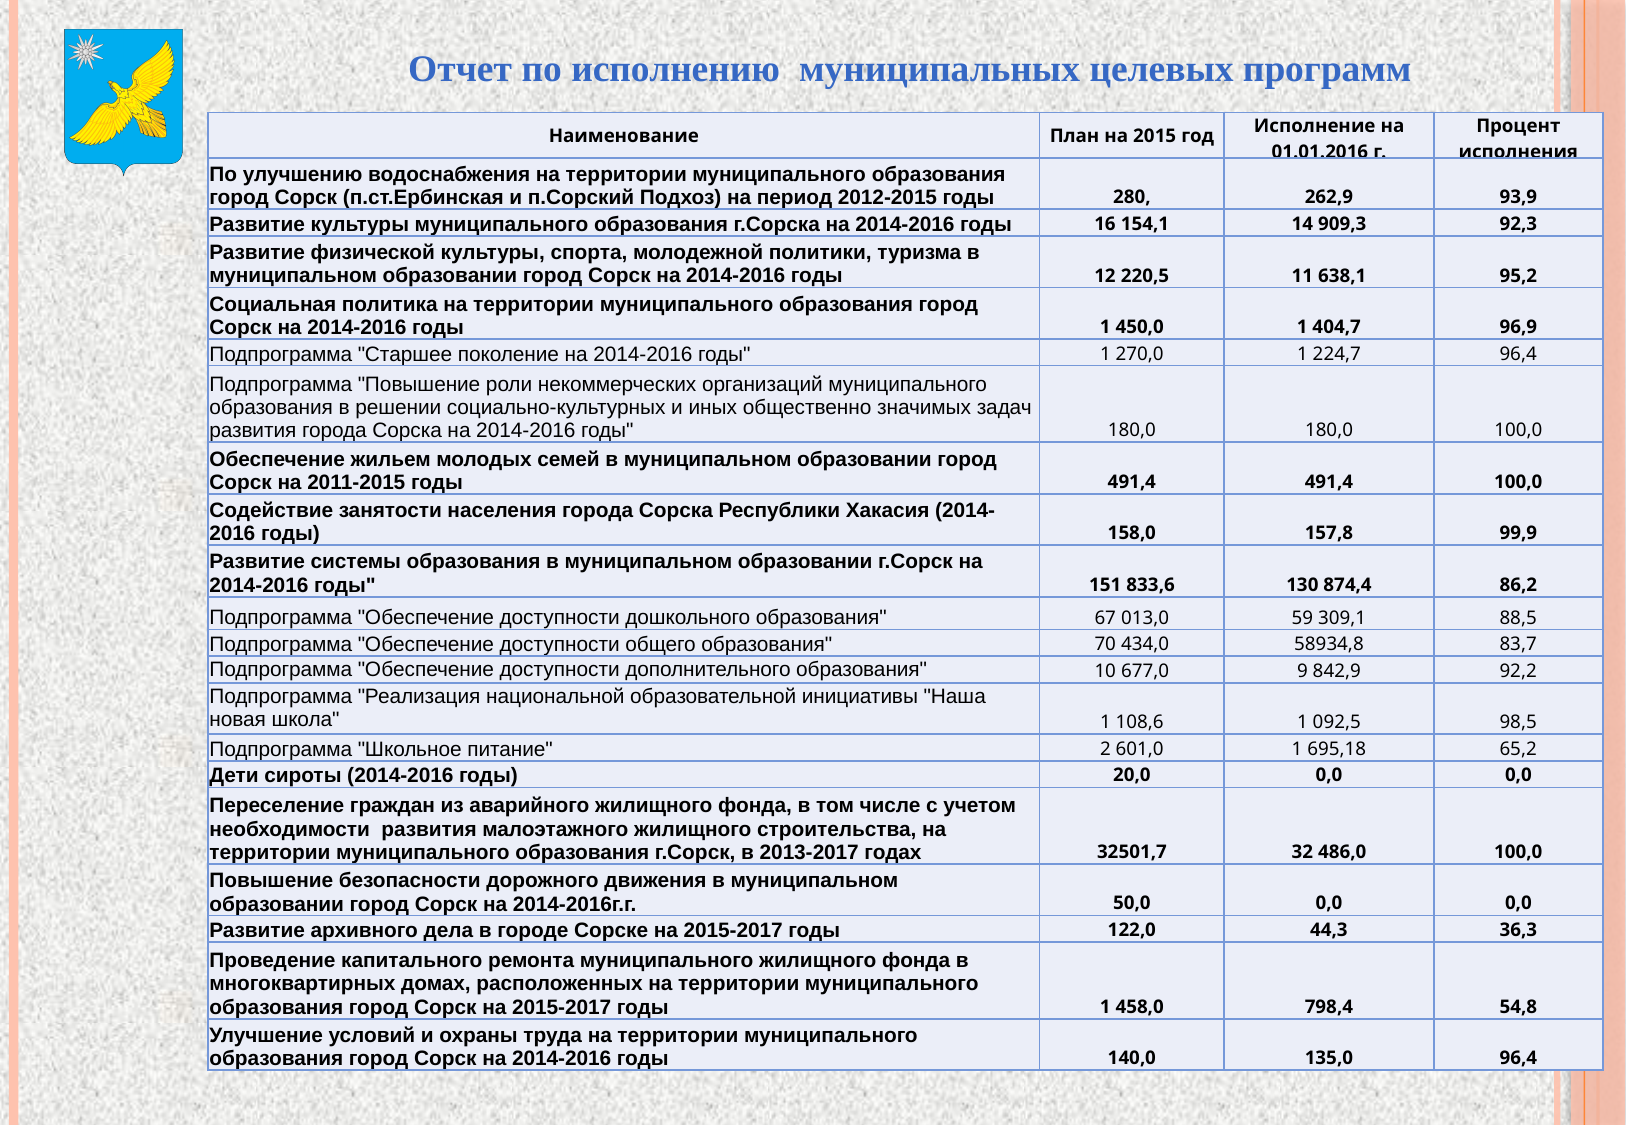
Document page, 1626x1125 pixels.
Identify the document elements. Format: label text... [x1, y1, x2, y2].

table_header План на 2015 год [1040, 113, 1223, 157]
table_cell Содействие занятости населения города Сорска Республики Хакасия (2014-2016 годы) [209, 495, 1039, 544]
picture [0, 0, 8, 1125]
table_cell 93,9 [1435, 159, 1602, 208]
table_cell 20,0 [1040, 762, 1223, 787]
table_cell Подпрограмма "Обеспечение доступности дошкольного образования" [209, 598, 1039, 629]
table_cell 0,0 [1225, 762, 1433, 787]
table_cell Улучшение условий и охраны труда на территории муниципального образования город Сорск на 2014-2016 годы [209, 1020, 1039, 1069]
table_cell 262,9 [1225, 159, 1433, 208]
table_cell 180,0 [1225, 366, 1433, 441]
table_cell 10 677,0 [1040, 657, 1223, 682]
table_cell 1 270,0 [1040, 340, 1223, 365]
table_cell 1 108,6 [1040, 684, 1223, 733]
table_cell 157,8 [1225, 495, 1433, 544]
table_cell 96,9 [1435, 288, 1602, 338]
table_cell 14 909,3 [1225, 210, 1433, 235]
table_cell 32501,7 [1040, 788, 1223, 863]
table_cell 98,5 [1435, 684, 1602, 733]
picture [19, 0, 1554, 1125]
table_cell Переселение граждан из аварийного жилищного фонда, в том числе с учетом необходимости развития малоэтажного жилищного строительства, на территории муниципального образования г.Сорск, в 2013-2017 годах [209, 788, 1039, 863]
table_cell 130 874,4 [1225, 546, 1433, 596]
table_cell 2 601,0 [1040, 735, 1223, 760]
table_cell 9 842,9 [1225, 657, 1433, 682]
table_cell 100,0 [1435, 443, 1602, 493]
table_cell 88,5 [1435, 598, 1602, 629]
table_cell 36,3 [1435, 916, 1602, 941]
table_cell Развитие физической культуры, спорта, молодежной политики, туризма в муниципальном образовании город Сорск на 2014-2016 годы [209, 237, 1039, 287]
table_header Наименование [209, 113, 1039, 157]
table_cell 54,8 [1435, 943, 1602, 1018]
table_cell 92,3 [1435, 210, 1602, 235]
table_cell 96,4 [1435, 340, 1602, 365]
table_cell 1 224,7 [1225, 340, 1433, 365]
picture [1561, 1071, 1570, 1125]
table_cell 32 486,0 [1225, 788, 1433, 863]
table_cell 180,0 [1040, 366, 1223, 441]
table_cell 0,0 [1435, 762, 1602, 787]
table_cell 0,0 [1435, 865, 1602, 915]
table_cell 158,0 [1040, 495, 1223, 544]
table_cell 491,4 [1040, 443, 1223, 493]
text_box Отчет по исполнению муниципальных целевых программ [273, 36, 1548, 97]
table_cell 1 092,5 [1225, 684, 1433, 733]
table_cell 491,4 [1225, 443, 1433, 493]
table_cell 1 695,18 [1225, 735, 1433, 760]
table_cell Проведение капитального ремонта муниципального жилищного фонда в многоквартирных домах, расположенных на территории муниципального образования город Сорск на 2015-2017 годы [209, 943, 1039, 1018]
table_cell 151 833,6 [1040, 546, 1223, 596]
table_header Процент исполнения [1435, 113, 1602, 157]
table_cell 122,0 [1040, 916, 1223, 941]
table_cell Дети сироты (2014-2016 годы) [209, 762, 1039, 787]
table_cell 12 220,5 [1040, 237, 1223, 287]
table_cell 86,2 [1435, 546, 1602, 596]
table_cell 11 638,1 [1225, 237, 1433, 287]
table_cell 798,4 [1225, 943, 1433, 1018]
table_cell 50,0 [1040, 865, 1223, 915]
table_cell 1 450,0 [1040, 288, 1223, 338]
table_cell 59 309,1 [1225, 598, 1433, 629]
table_cell Развитие системы образования в муниципальном образовании г.Сорск на 2014-2016 годы" [209, 546, 1039, 596]
table_cell По улучшению водоснабжения на территории муниципального образования город Сорск (п.ст.Ербинская и п.Сорский Подхоз) на период 2012-2015 годы [209, 159, 1039, 208]
table_cell 44,3 [1225, 916, 1433, 941]
table_cell 99,9 [1435, 495, 1602, 544]
table_cell 70 434,0 [1040, 630, 1223, 655]
table_cell Подпрограмма "Школьное питание" [209, 735, 1039, 760]
table_cell Обеспечение жильем молодых семей в муниципальном образовании город Сорск на 2011-2015 годы [209, 443, 1039, 493]
table_cell 65,2 [1435, 735, 1602, 760]
table_cell Подпрограмма "Повышение роли некоммерческих организаций муниципального образования в решении социально-культурных и иных общественно значимых задач развития города Сорска на 2014-2016 годы" [209, 366, 1039, 441]
table_cell 280, [1040, 159, 1223, 208]
table_cell 96,4 [1435, 1020, 1602, 1069]
table_cell 140,0 [1040, 1020, 1223, 1069]
table_cell 0,0 [1225, 865, 1433, 915]
table_cell Социальная политика на территории муниципального образования город Сорск на 2014-2016 годы [209, 288, 1039, 338]
table_cell 92,2 [1435, 657, 1602, 682]
table_cell 58934,8 [1225, 630, 1433, 655]
table_cell 100,0 [1435, 788, 1602, 863]
table_cell 16 154,1 [1040, 210, 1223, 235]
table_cell Развитие культуры муниципального образования г.Сорска на 2014-2016 годы [209, 210, 1039, 235]
table_cell Подпрограмма "Старшее поколение на 2014-2016 годы" [209, 340, 1039, 365]
table_cell 1 404,7 [1225, 288, 1433, 338]
table_cell 83,7 [1435, 630, 1602, 655]
table_cell 135,0 [1225, 1020, 1433, 1069]
table_cell 1 458,0 [1040, 943, 1223, 1018]
table_cell Повышение безопасности дорожного движения в муниципальном образовании город Сорск на 2014-2016г.г. [209, 865, 1039, 915]
table_cell Подпрограмма "Обеспечение доступности дополнительного образования" [209, 657, 1039, 682]
table_cell 100,0 [1435, 366, 1602, 441]
table_header Исполнение на 01.01.2016 г. [1225, 113, 1433, 157]
picture [1561, 0, 1570, 112]
table_cell 95,2 [1435, 237, 1602, 287]
table_cell Подпрограмма "Обеспечение доступности общего образования" [209, 630, 1039, 655]
table_cell Развитие архивного дела в городе Сорске на 2015-2017 годы [209, 916, 1039, 941]
table_cell Подпрограмма "Реализация национальной образовательной инициативы "Наша новая школа" [209, 684, 1039, 733]
table_cell 67 013,0 [1040, 598, 1223, 629]
